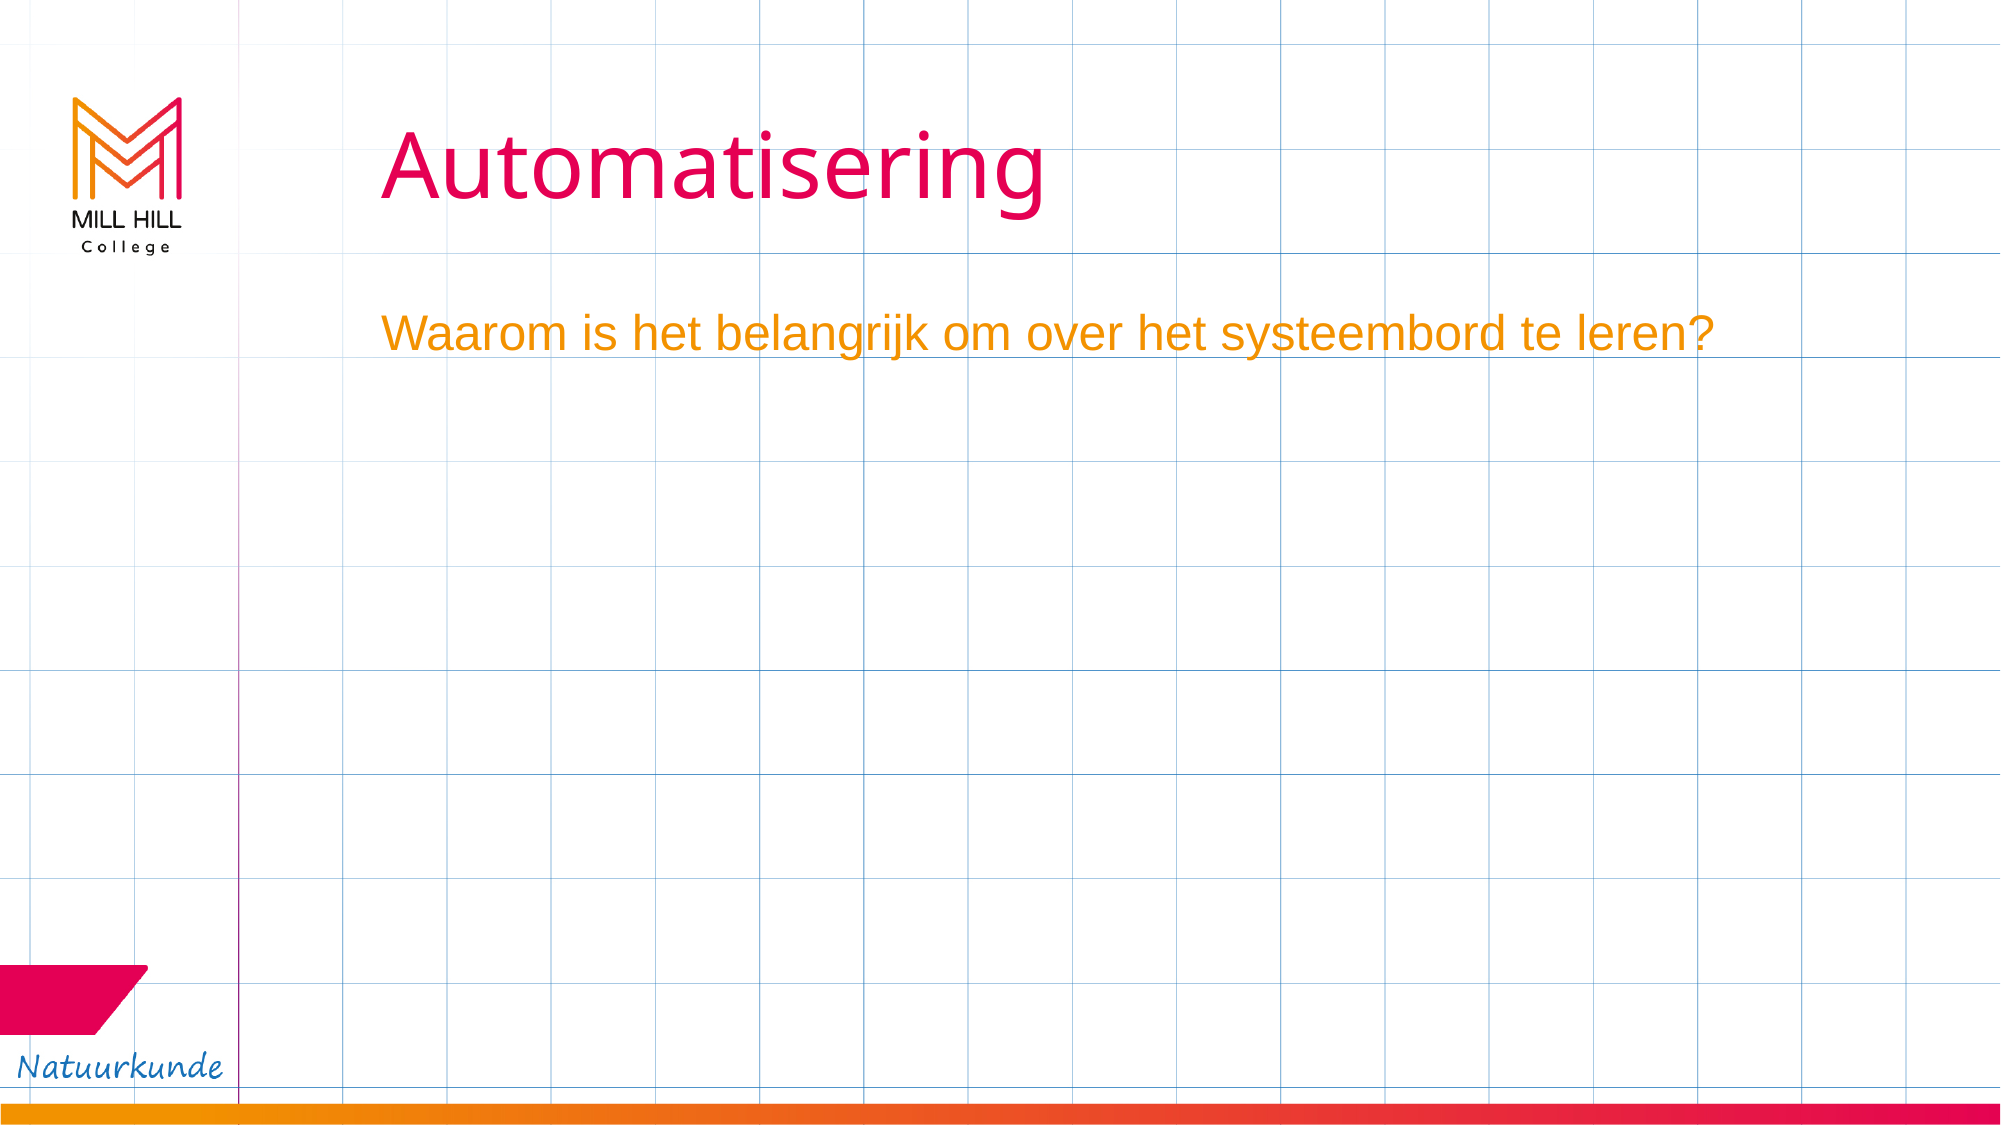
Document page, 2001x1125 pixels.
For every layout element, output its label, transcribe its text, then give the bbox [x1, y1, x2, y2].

picture [0, 0, 2001, 1125]
list Waarom is het belangrijk om over het systeembord te leren? [366, 299, 1884, 1014]
title Automatisering [366, 59, 1884, 278]
